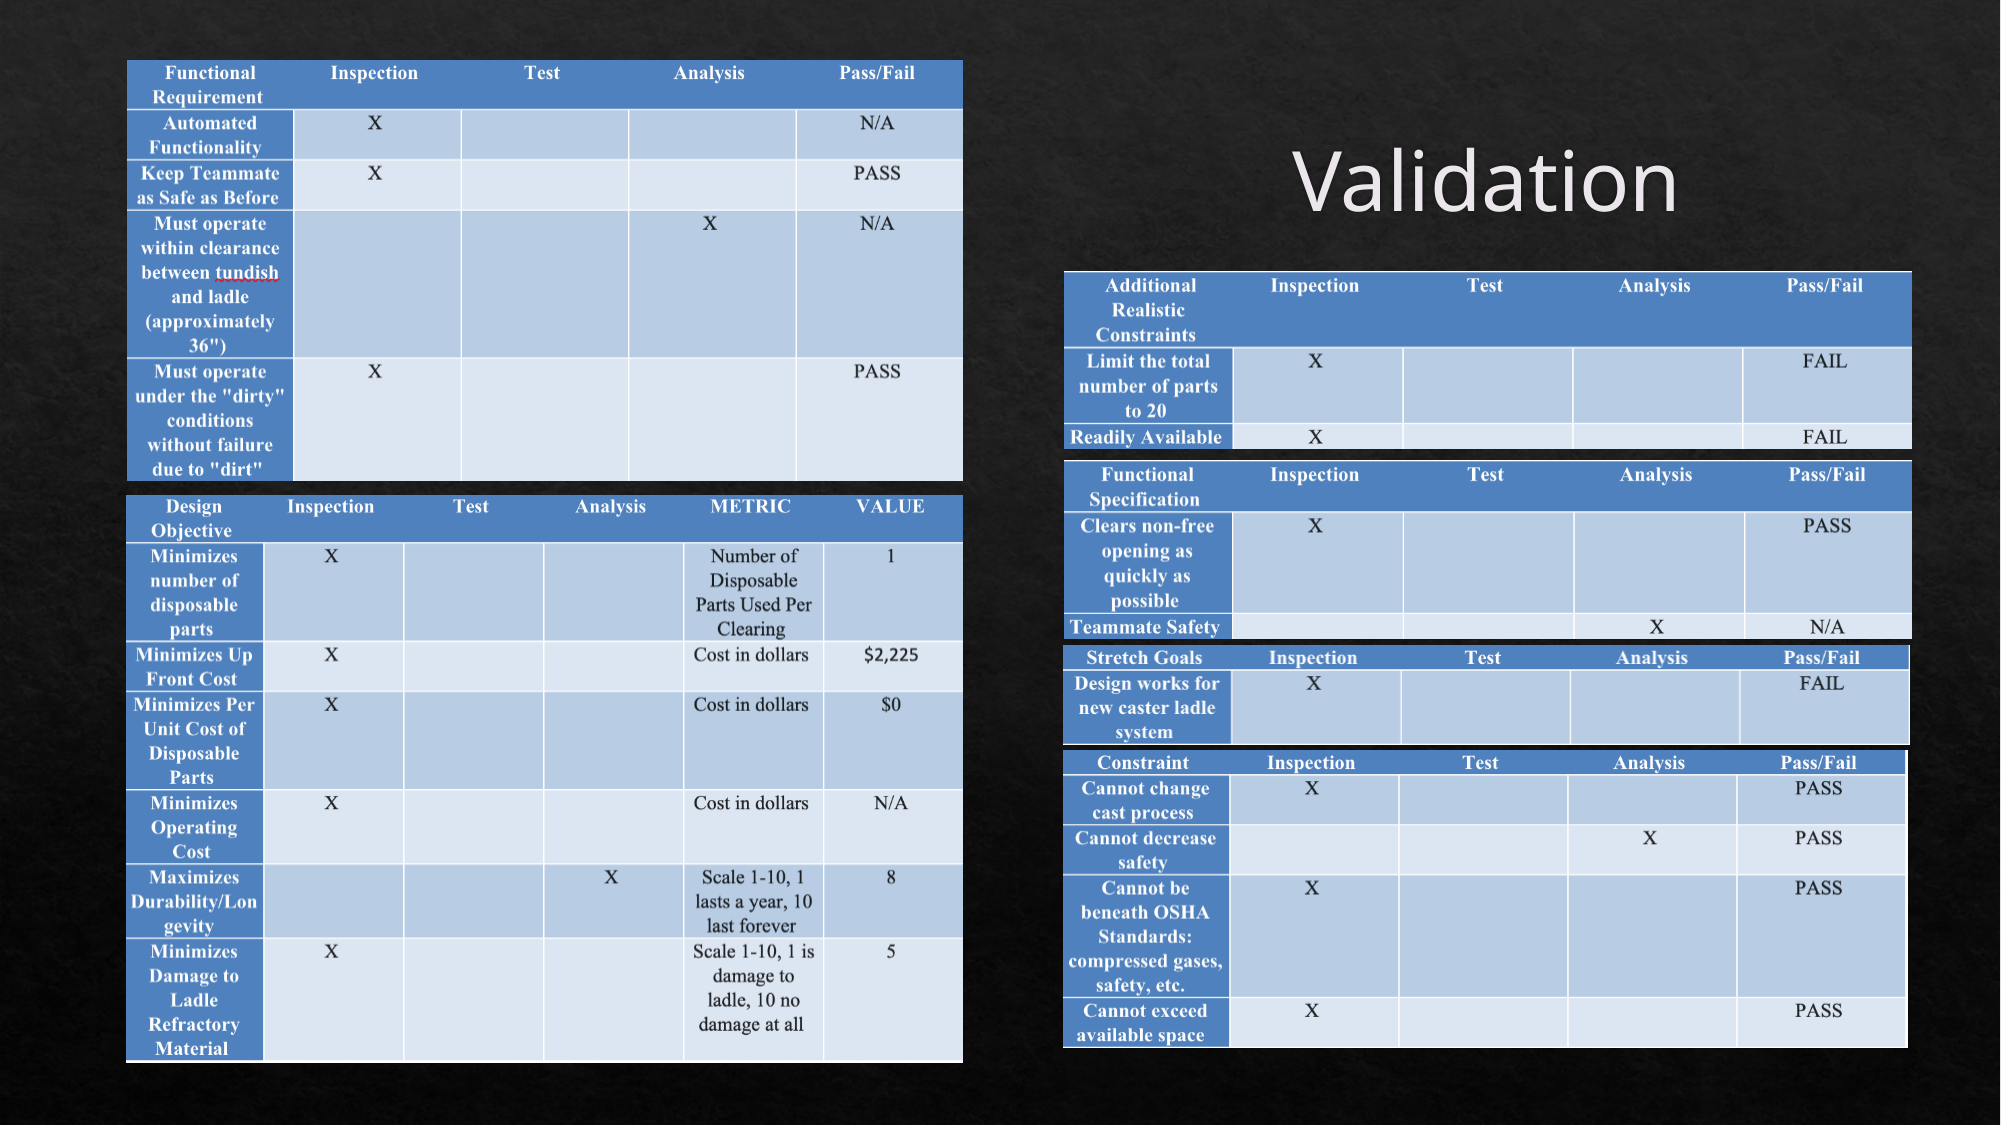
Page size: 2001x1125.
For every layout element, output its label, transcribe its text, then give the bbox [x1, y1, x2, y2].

picture [1063, 645, 1910, 746]
picture [126, 495, 964, 1063]
title Validation [1165, 74, 1809, 267]
picture [126, 60, 963, 481]
picture [1064, 271, 1912, 449]
picture [1062, 749, 1909, 1048]
picture [1064, 460, 1912, 639]
